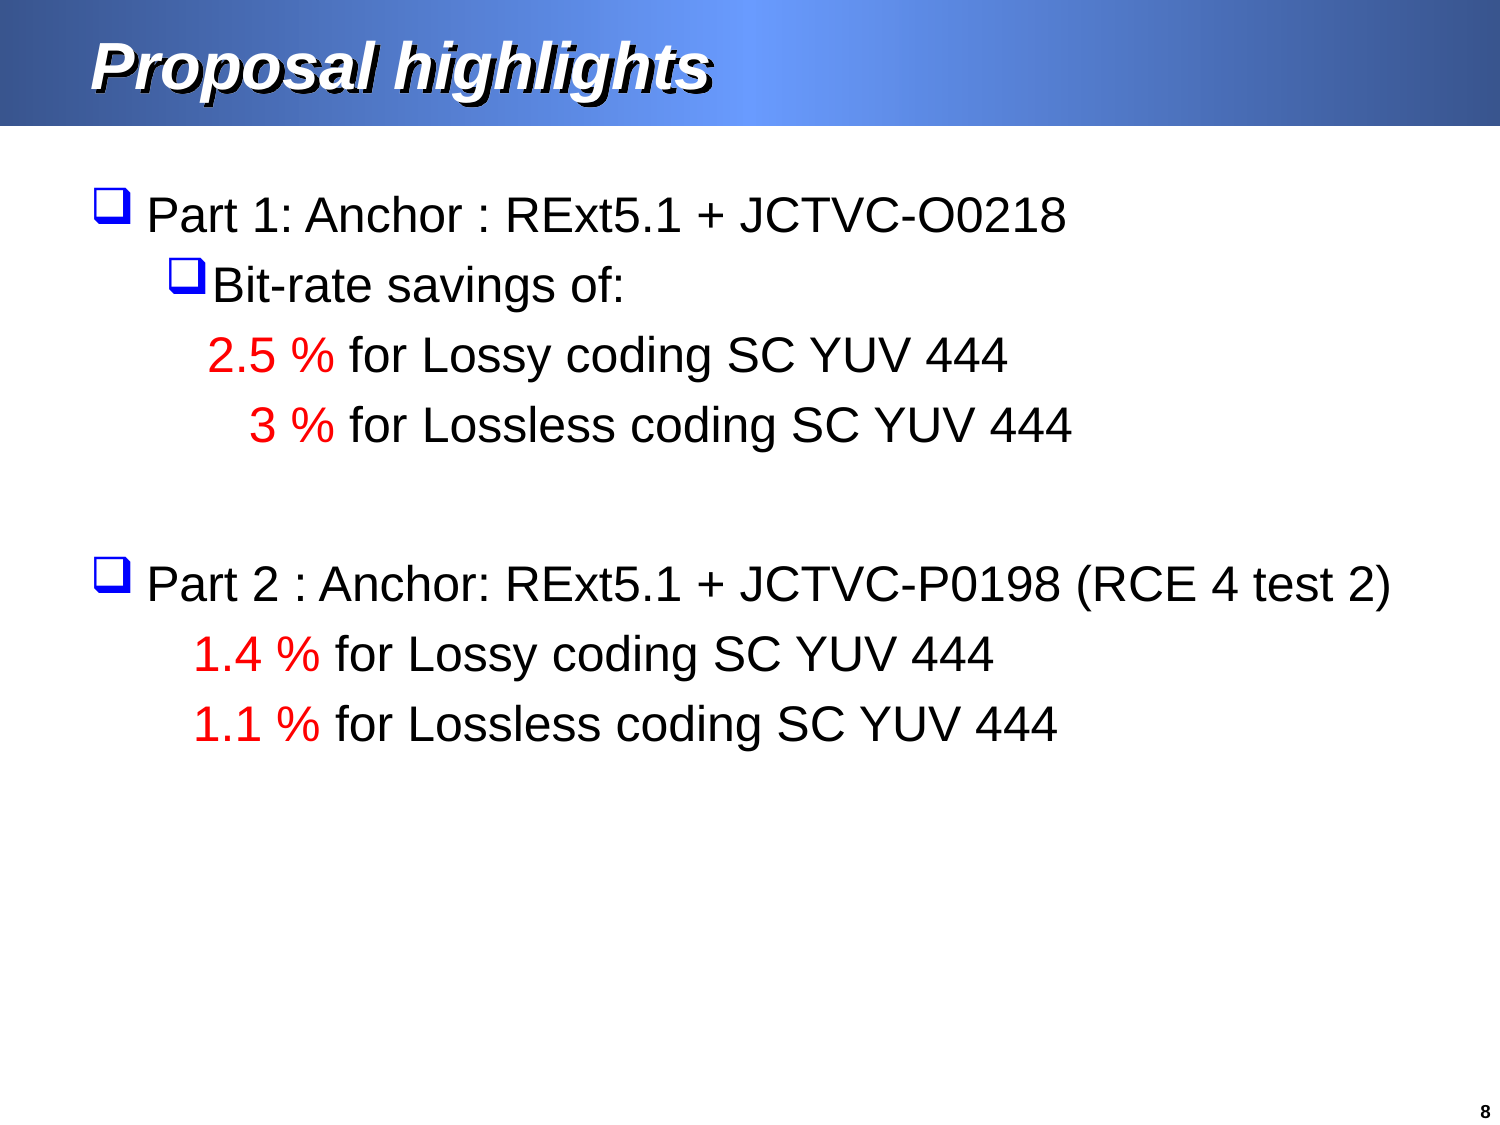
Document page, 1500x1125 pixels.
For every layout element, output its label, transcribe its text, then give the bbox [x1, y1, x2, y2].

slide_number 8 [1368, 1091, 1500, 1125]
title Proposal highlights [74, 12, 1426, 126]
list Part 1: Anchor : RExt5.1 + JCTVC-O0218 Bit-rate savings of: 2.5 % for Lossy coding SC YUV 444 3 % for Lossless coding SC YUV 444 Part 2 : Anchor: RExt5.1 + JCTVC-P0198 (RCE 4 test 2) 1.4 % for Lossy coding SC YUV 444 1.1 % for Lossless coding SC YUV 444 [74, 174, 1426, 1006]
